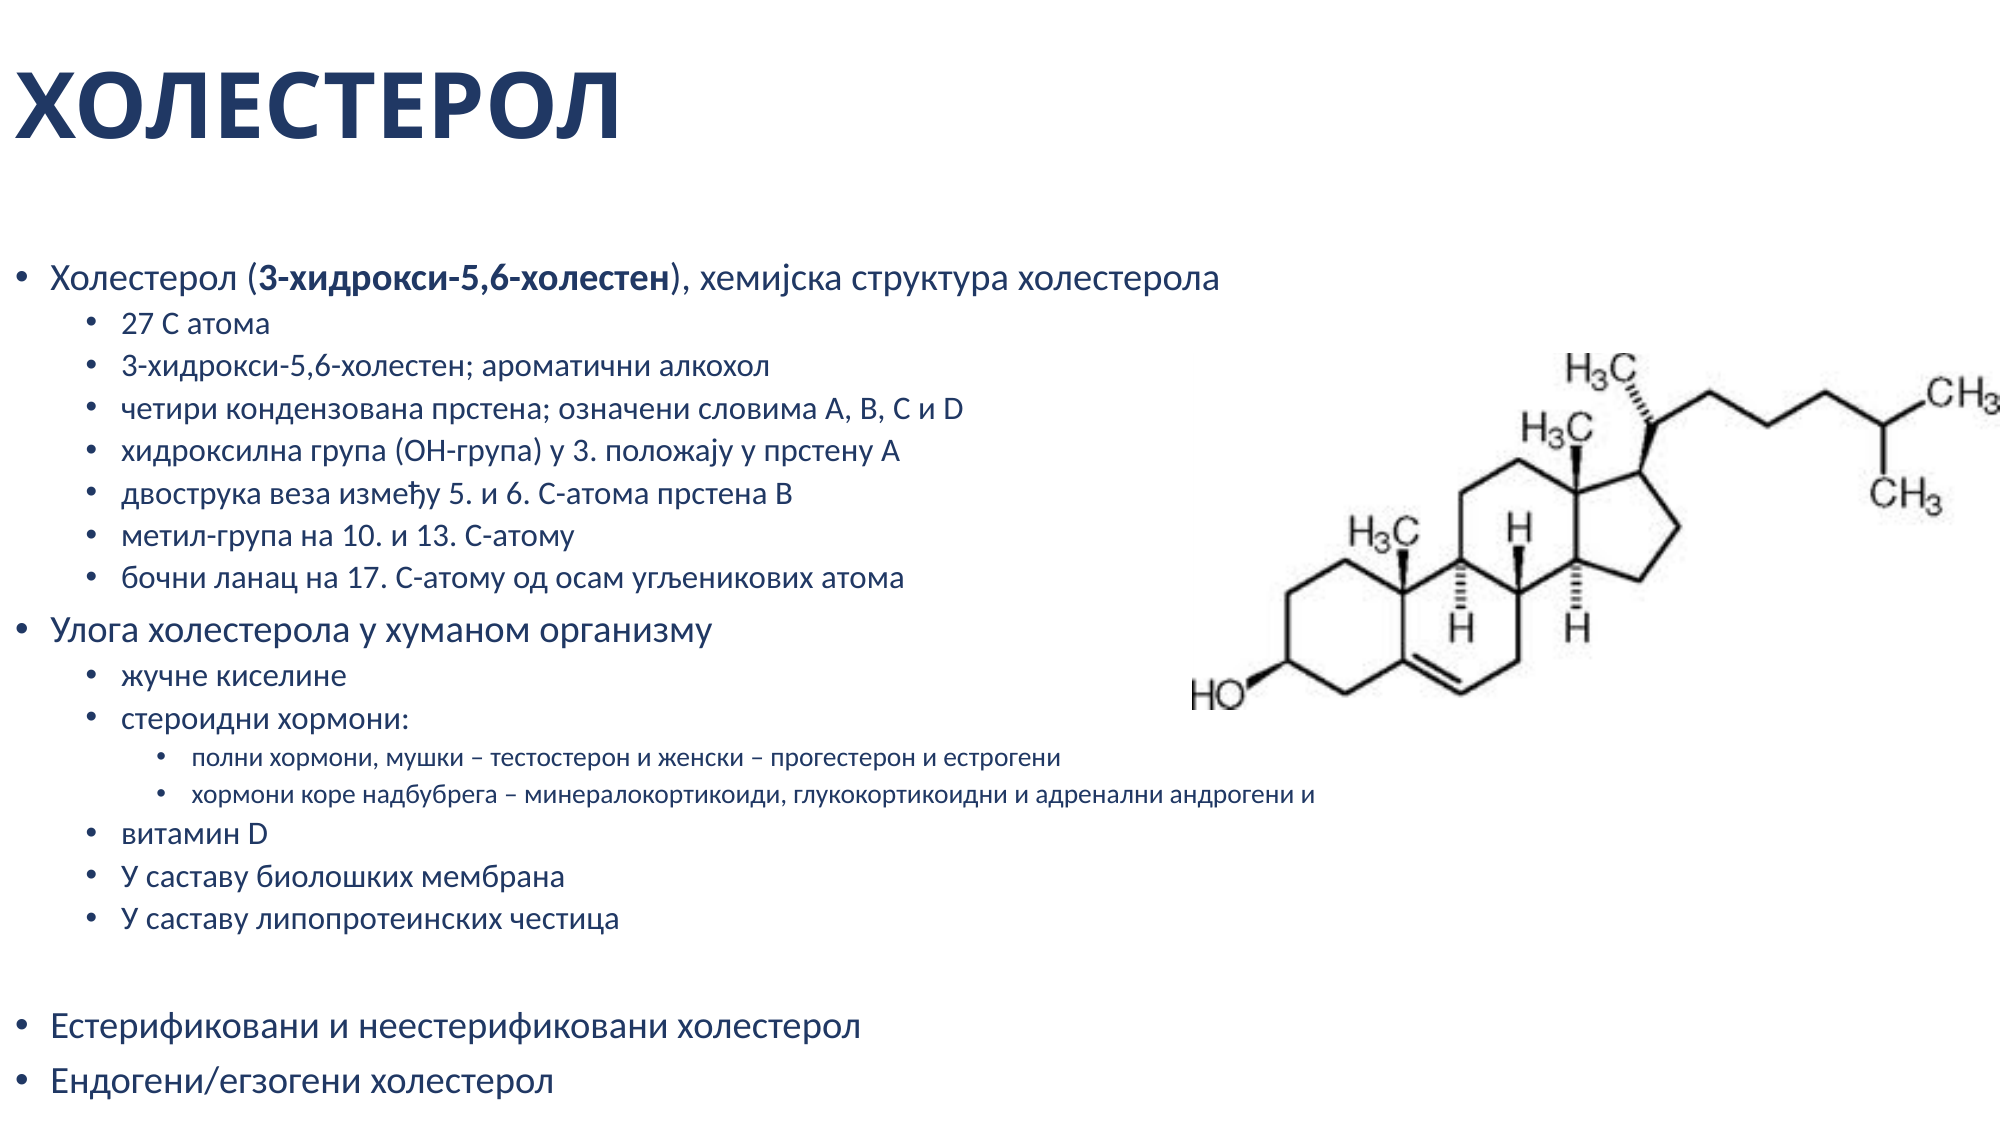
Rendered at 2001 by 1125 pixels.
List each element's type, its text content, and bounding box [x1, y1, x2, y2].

picture [1192, 353, 2000, 710]
list Холестерол (3-хидрокси-5,6-холестен), хемијска структура холестерола 27 С атома 3-хидрокси-5,6-холестен; ароматични алкохол четири кондензована прстена; означени словима А, B, C и D хидроксилна група (OH-група) у 3. положају у прстену А двострука веза између 5. и 6. С-атома прстена B метил-група на 10. и 13. С-атому бочни ланац на 17. С-атому од осам угљеникових атома Улога холестерола у хуманом организму жучне киселине стероидни хормони: полни хормони, мушки – тестостерон и женски – прогестерон и естрогени хормони коре надбубрега – минералокортикоиди, глукокортикоидни и адренални андрогени и витамин D У саставу биолошких мембрана У саставу липопротеинских честица Естерификовани и неестерификовани холестерол Ендогени/егзогени холестерол [0, 249, 2000, 1118]
title ХОЛЕСТЕРОЛ [0, 0, 1725, 218]
